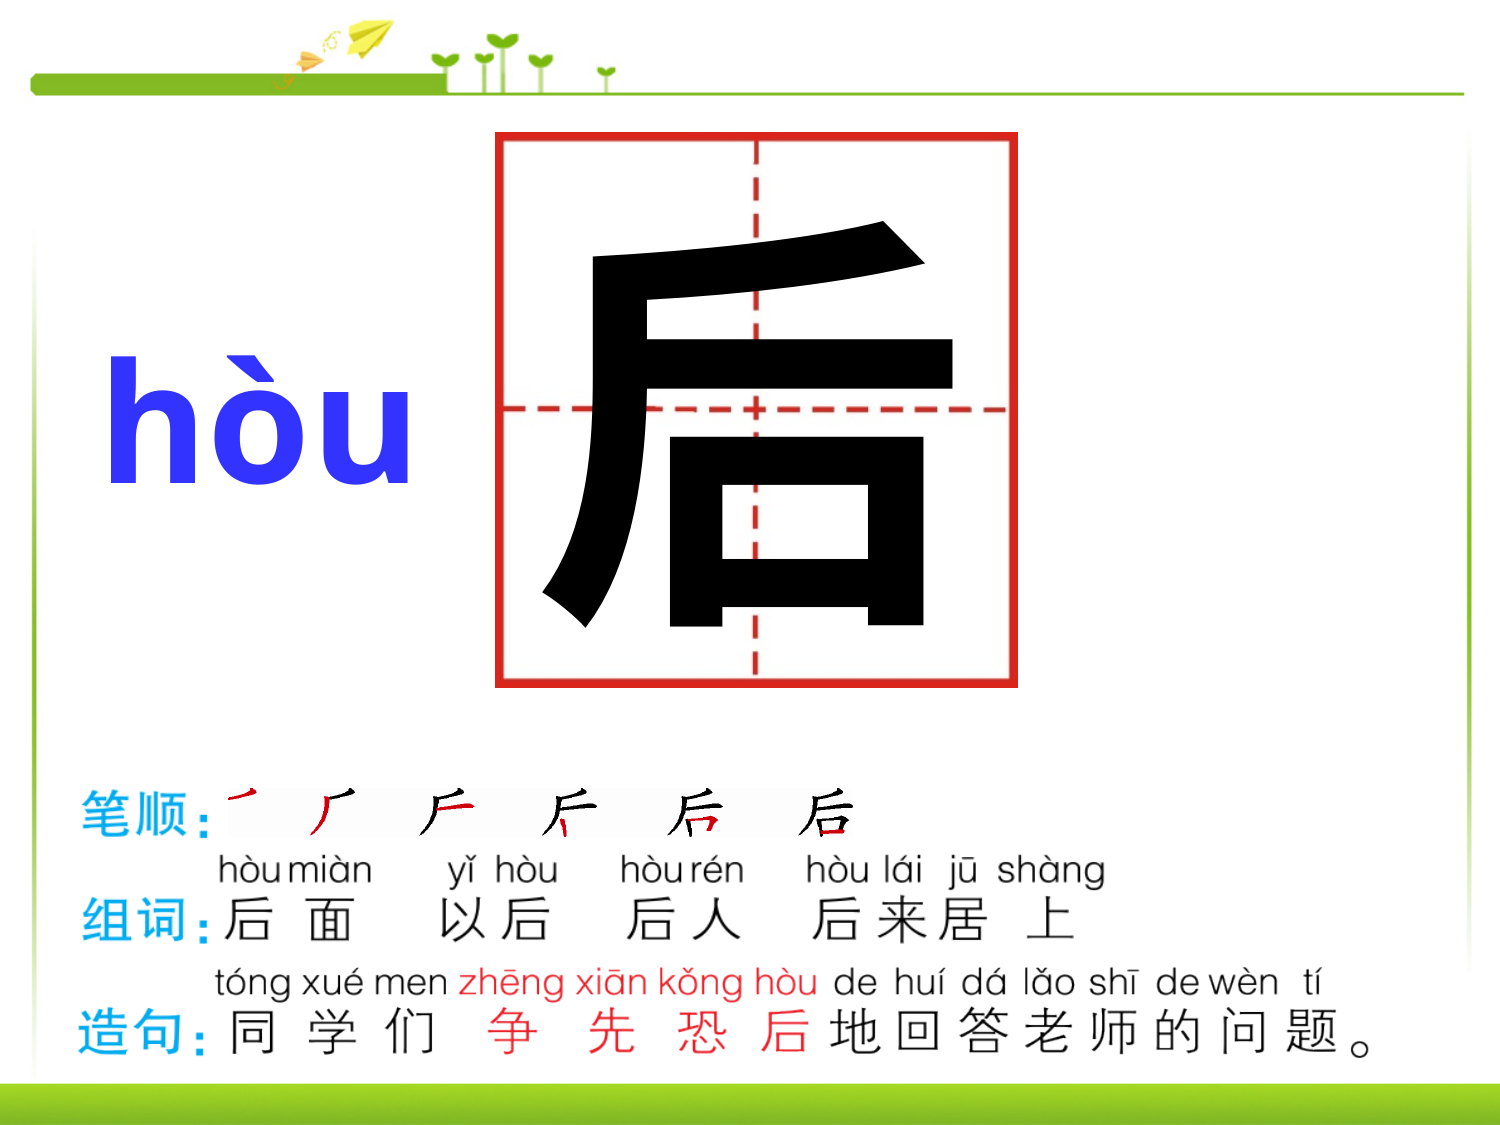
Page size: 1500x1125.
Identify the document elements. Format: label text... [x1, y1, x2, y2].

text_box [76, 781, 1375, 1063]
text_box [495, 132, 1018, 688]
picture [0, 0, 1500, 1125]
text_box hòu [83, 309, 436, 524]
